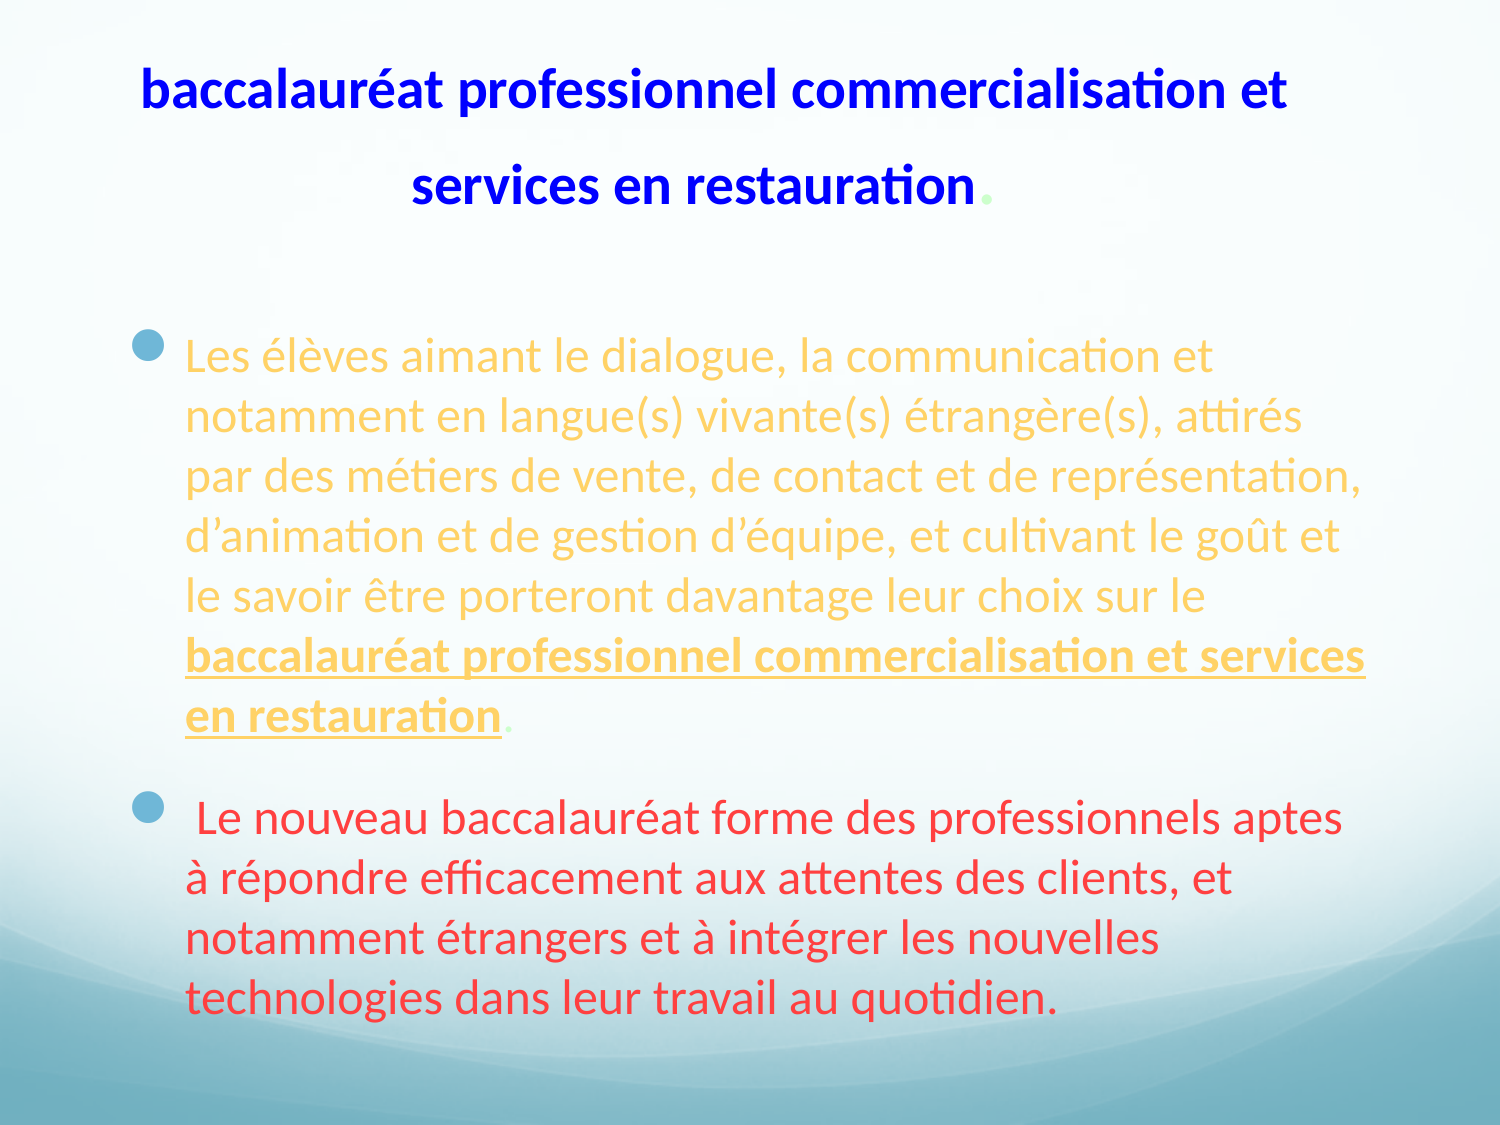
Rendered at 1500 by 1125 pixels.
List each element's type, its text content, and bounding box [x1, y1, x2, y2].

list Les élèves aimant le dialogue, la communication et notamment en langue(s) vivante(s) étrangère(s), attirés par des métiers de vente, de contact et de représentation, d’animation et de gestion d’équipe, et cultivant le goût et le savoir être porteront davantage leur choix sur le baccalauréat professionnel commercialisation et services en restauration. Le nouveau baccalauréat forme des professionnels aptes à répondre efficacement aux attentes des clients, et notamment étrangers et à intégrer les nouvelles technologies dans leur travail au quotidien. [112, 315, 1388, 875]
title baccalauréat professionnel commercialisation et services en restauration. [76, 41, 1352, 230]
